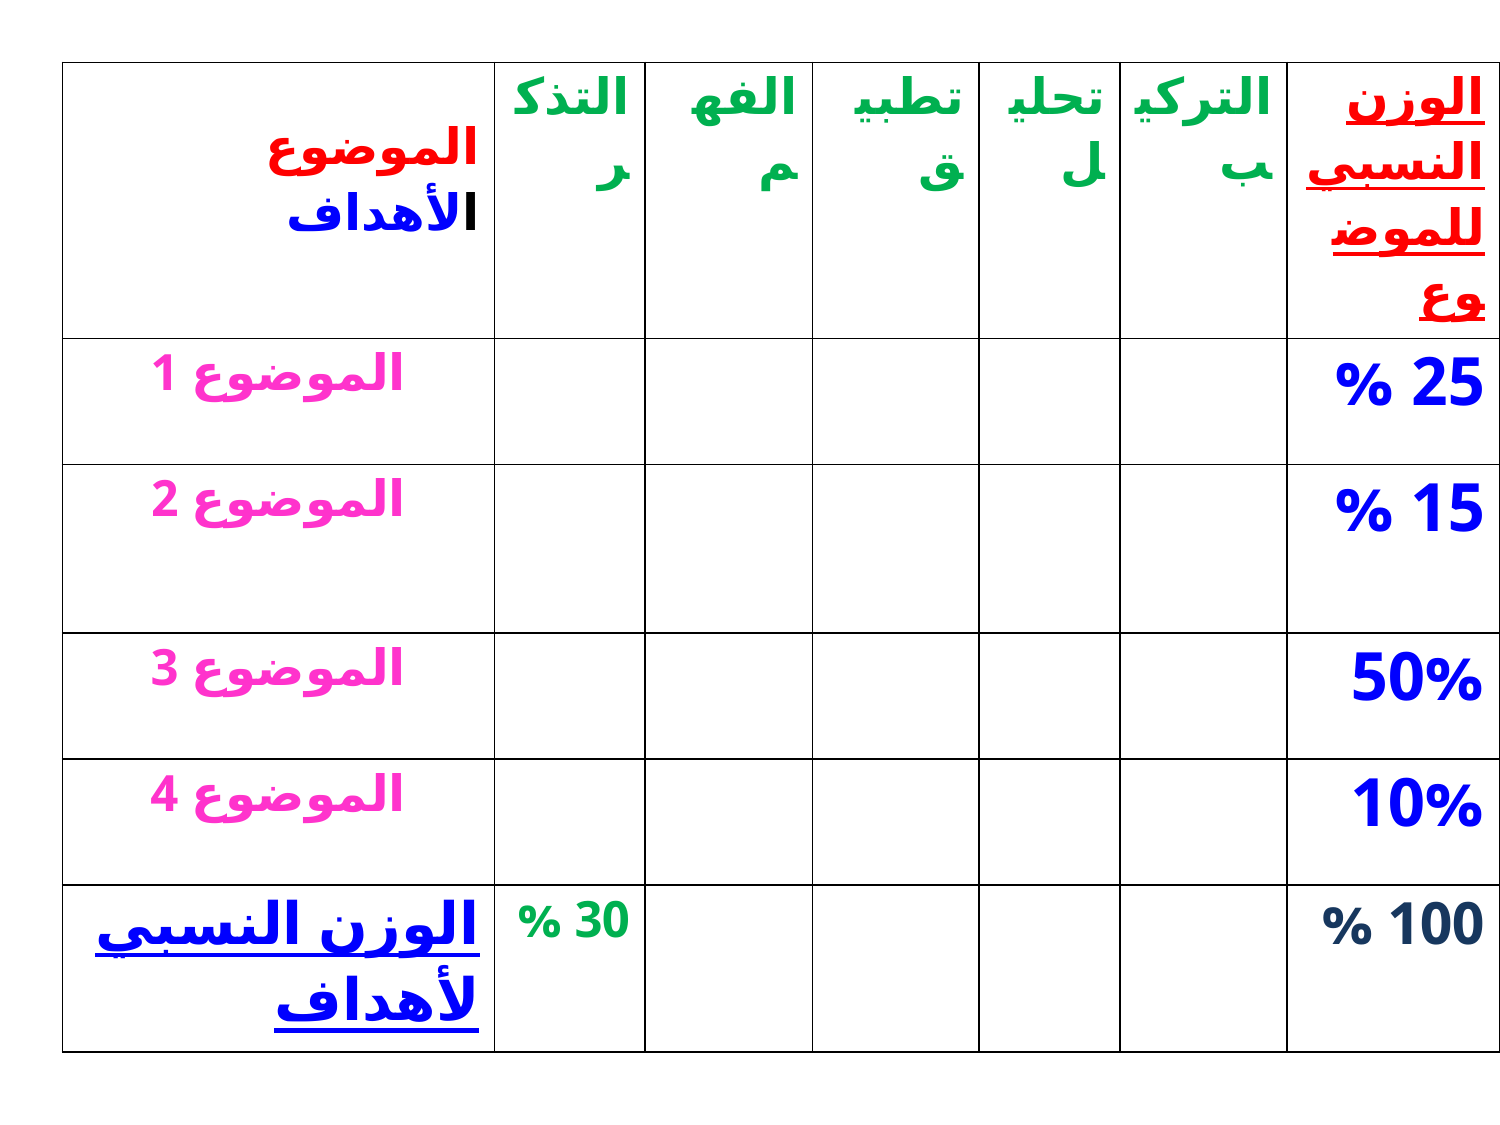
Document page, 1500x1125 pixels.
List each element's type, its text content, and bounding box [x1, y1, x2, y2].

table_cell [1121, 465, 1286, 632]
table_cell [646, 634, 812, 758]
table_cell 50% [1288, 634, 1499, 758]
table_cell [646, 886, 812, 1051]
table_cell [980, 634, 1119, 758]
table_header الموضوع الأهداف [63, 63, 494, 338]
table_cell 100 % [1288, 886, 1499, 1051]
table_header التذكر [495, 63, 644, 338]
table_cell الموضوع 1 [63, 339, 494, 464]
table_cell [813, 465, 978, 632]
table_cell 25 % [1288, 339, 1499, 464]
table_cell الموضوع 2 [63, 465, 494, 632]
table_cell [495, 760, 644, 884]
table_cell [646, 760, 812, 884]
table_cell [1121, 886, 1286, 1051]
table_cell الموضوع 3 [63, 634, 494, 758]
table_cell [495, 465, 644, 632]
table_cell [980, 886, 1119, 1051]
table_header الفهم [646, 63, 812, 338]
table_cell [813, 339, 978, 464]
table_cell [1121, 634, 1286, 758]
table_header التركيب [1121, 63, 1286, 338]
table_cell الموضوع 4 [63, 760, 494, 884]
table_cell [980, 760, 1119, 884]
table_cell [646, 465, 812, 632]
table_cell [813, 886, 978, 1051]
table_cell [813, 634, 978, 758]
table_cell 30 % [495, 886, 644, 1051]
table_cell 15 % [1288, 465, 1499, 632]
table_header تطبيق [813, 63, 978, 338]
table_cell [495, 339, 644, 464]
table_cell [646, 339, 812, 464]
table_cell الوزن النسبي لأهداف [63, 886, 494, 1051]
table_cell [980, 339, 1119, 464]
table_header الوزن النسبي للموضوع [1288, 63, 1499, 338]
table_cell 10% [1288, 760, 1499, 884]
table_cell [1121, 339, 1286, 464]
table_cell [1121, 760, 1286, 884]
table_cell [813, 760, 978, 884]
table_cell [495, 634, 644, 758]
table_cell [980, 465, 1119, 632]
table_header تحليل [980, 63, 1119, 338]
